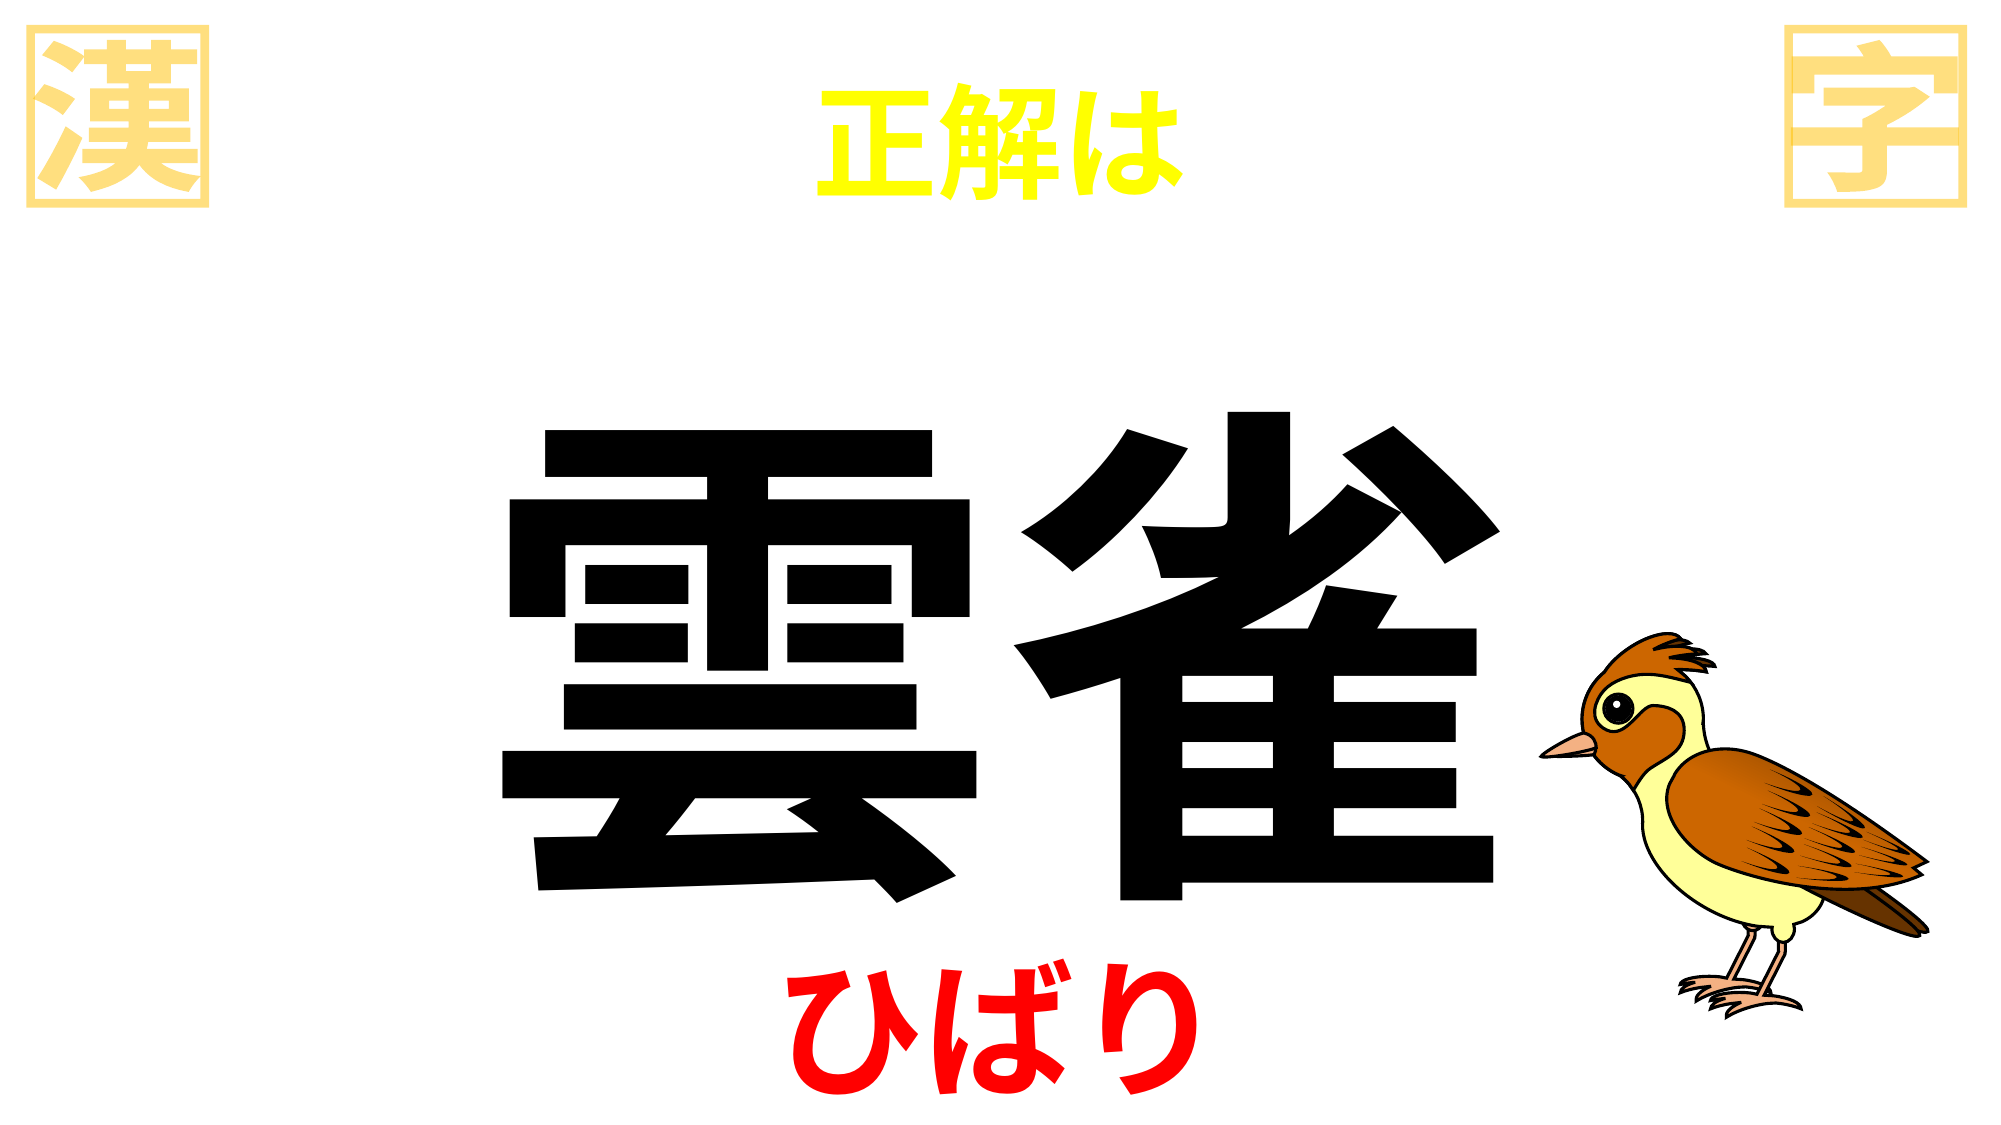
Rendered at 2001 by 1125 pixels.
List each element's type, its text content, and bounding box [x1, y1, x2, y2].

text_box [1784, 24, 1968, 208]
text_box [26, 24, 210, 208]
text_box 雲雀 [464, 326, 1536, 966]
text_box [1541, 633, 1938, 1018]
text_box ひばり [0, 928, 2000, 1123]
text_box 正解は [0, 57, 2000, 222]
